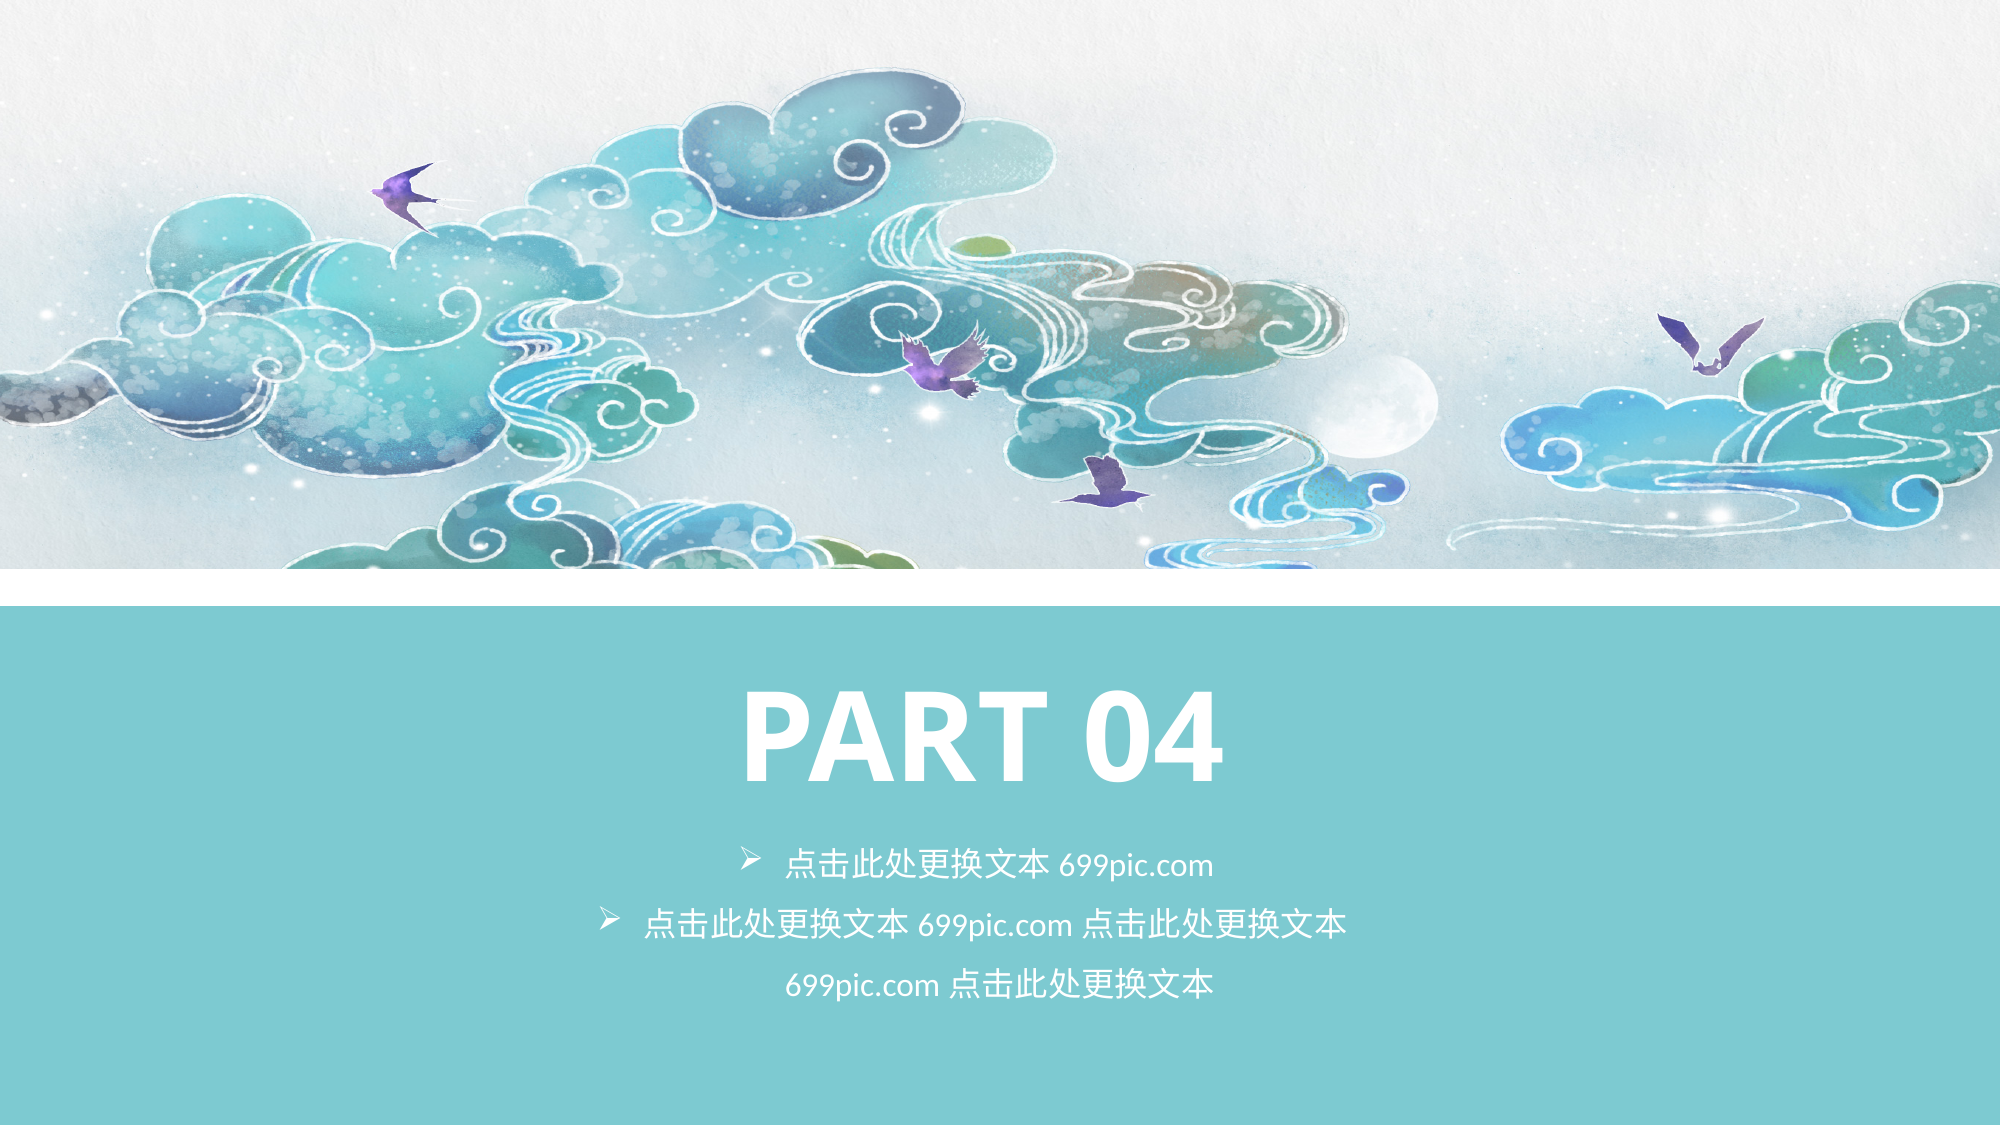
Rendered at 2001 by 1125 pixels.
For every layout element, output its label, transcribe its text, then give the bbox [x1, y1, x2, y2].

text_box PART 04 [721, 649, 1587, 814]
text_box 点击此处更换文本699pic.com 点击此处更换文本699pic.com点击此处更换文本699pic.com点击此处更换文本 [571, 815, 1381, 1010]
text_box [0, 0, 2000, 606]
